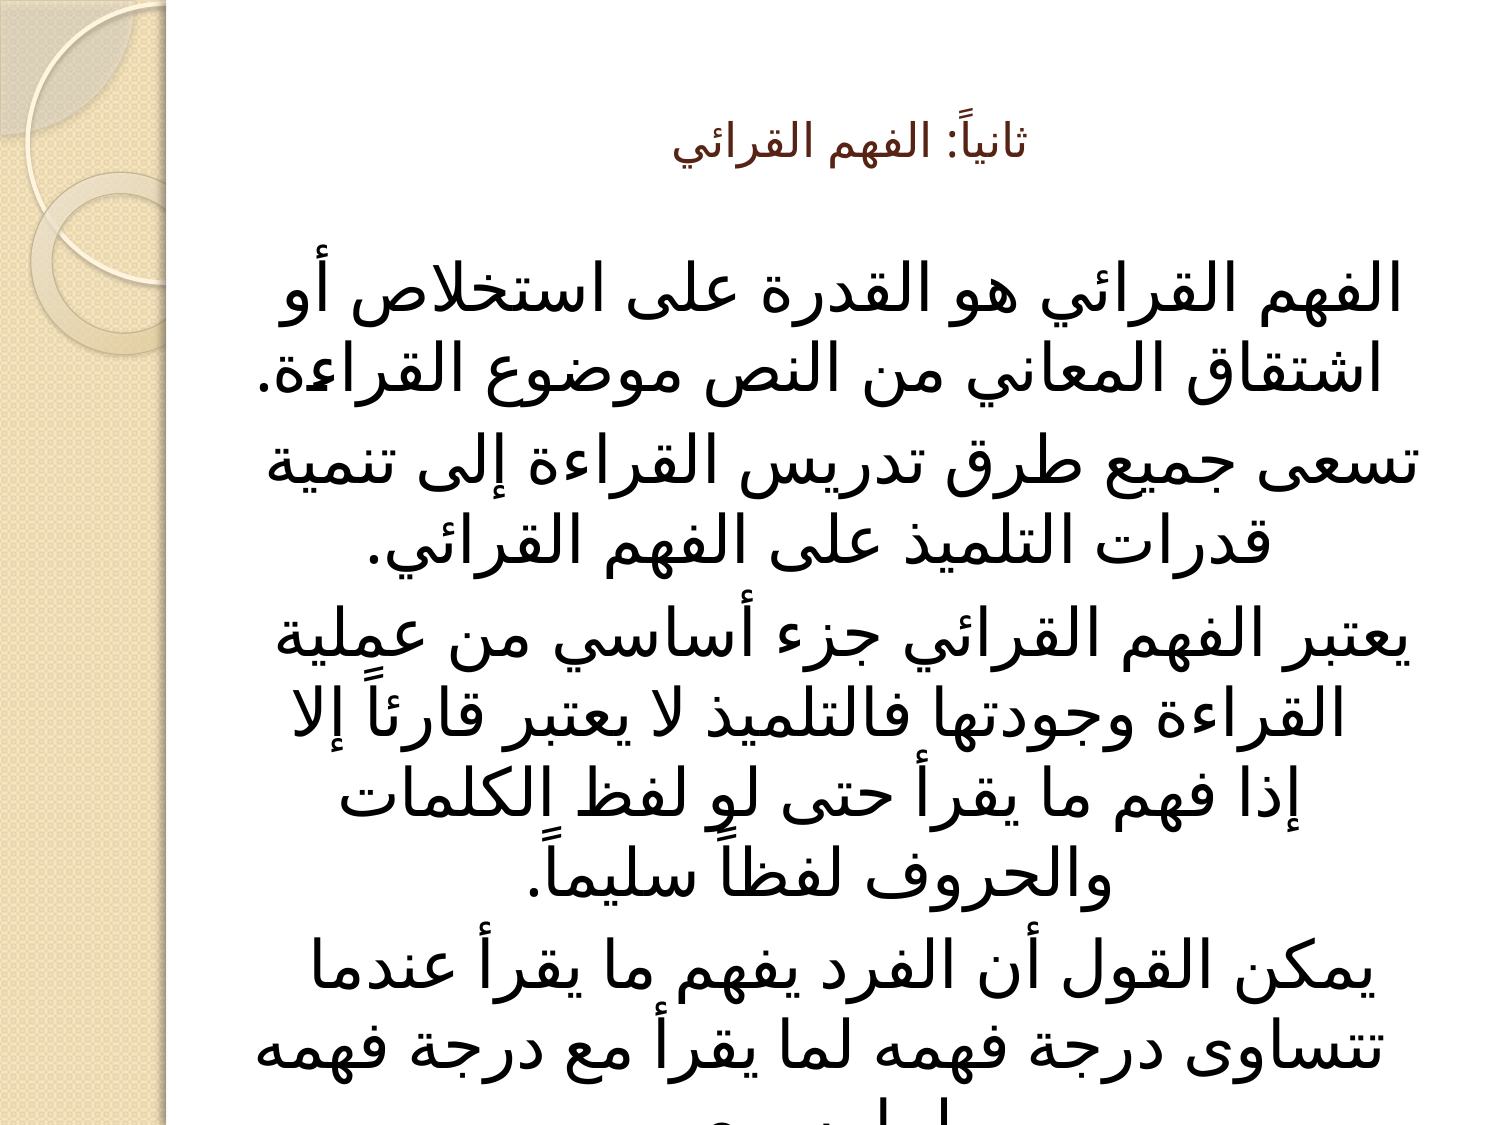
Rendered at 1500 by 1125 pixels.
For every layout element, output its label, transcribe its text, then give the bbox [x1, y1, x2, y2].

title ثانياً: الفهم القرائي [235, 45, 1466, 233]
list الفهم القرائي هو القدرة على استخلاص أو اشتقاق المعاني من النص موضوع القراءة. تسعى جميع طرق تدريس القراءة إلى تنمية قدرات التلميذ على الفهم القرائي. يعتبر الفهم القرائي جزء أساسي من عملية القراءة وجودتها فالتلميذ لا يعتبر قارئاً إلا إذا فهم ما يقرأ حتى لو لفظ الكلمات والحروف لفظاً سليماً. يمكن القول أن الفرد يفهم ما يقرأ عندما تتساوى درجة فهمه لما يقرأ مع درجة فهمه لما يسمع. [235, 237, 1466, 1025]
